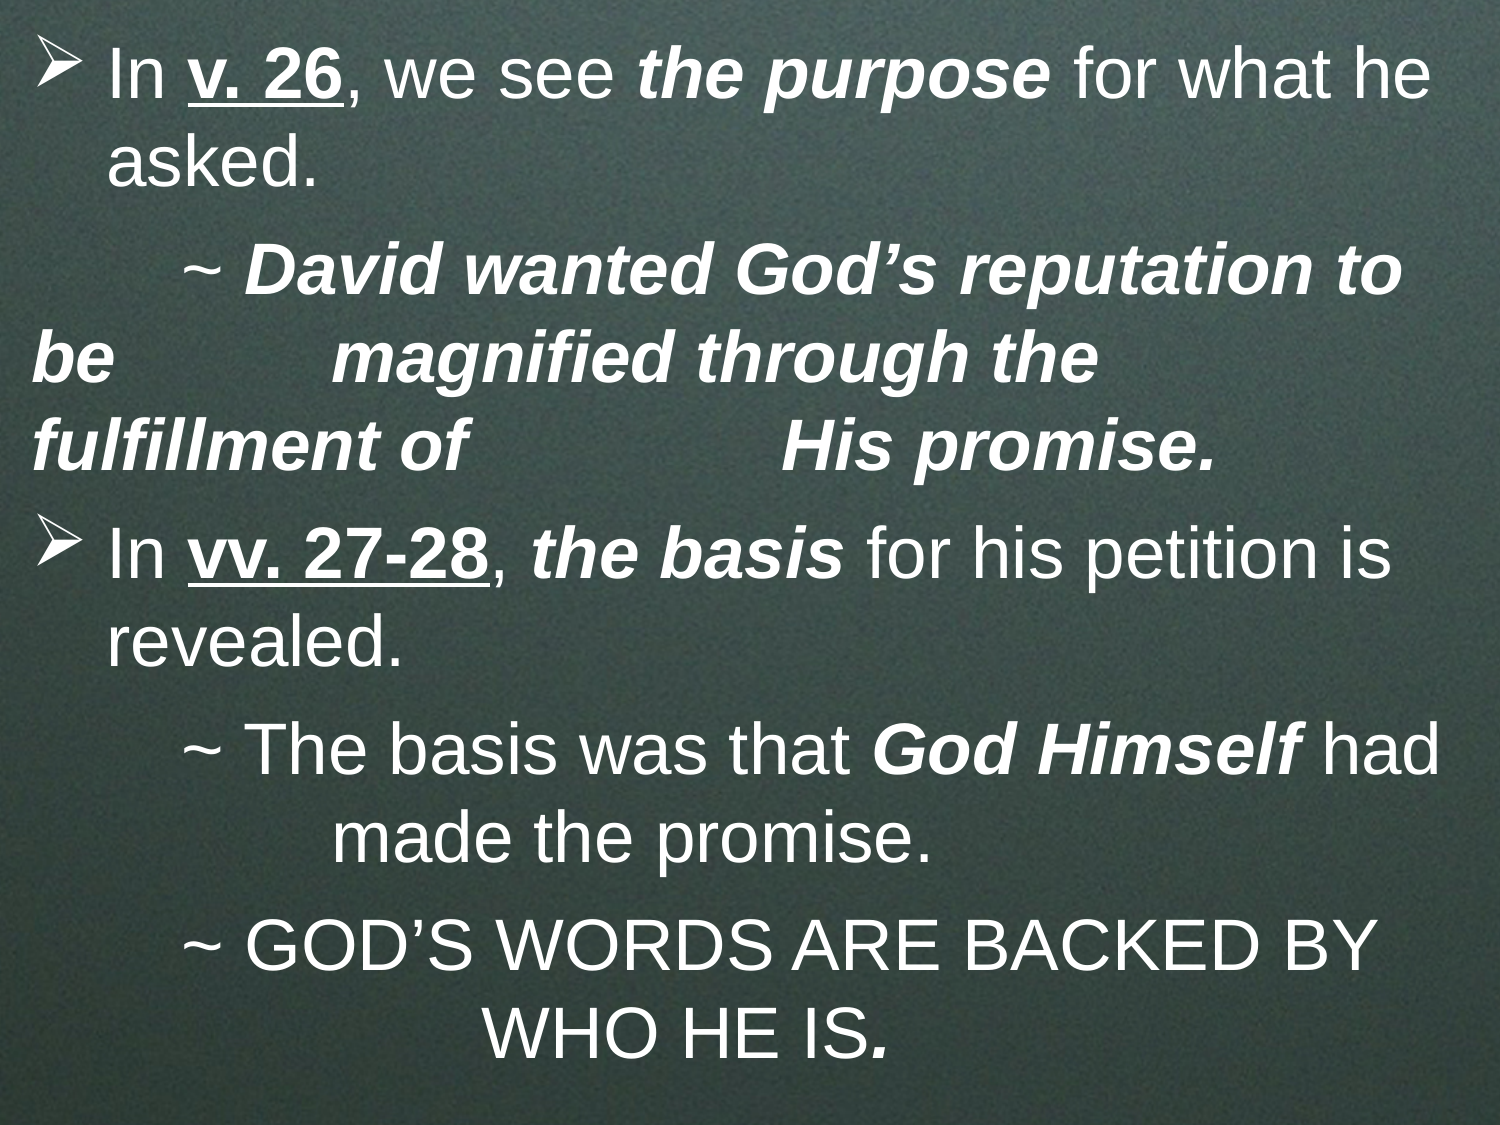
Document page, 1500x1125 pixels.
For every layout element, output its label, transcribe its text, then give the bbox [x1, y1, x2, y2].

subtitle In v. 26, we see the purpose for what he asked. ~ David wanted God’s reputation to be magnified through the fulfillment of His promise. In vv. 27-28, the basis for his petition is revealed. ~ The basis was that God Himself had made the promise. ~ GOD’S WORDS ARE BACKED BY WHO HE IS. [16, 18, 1482, 1110]
picture [0, 0, 1500, 1125]
